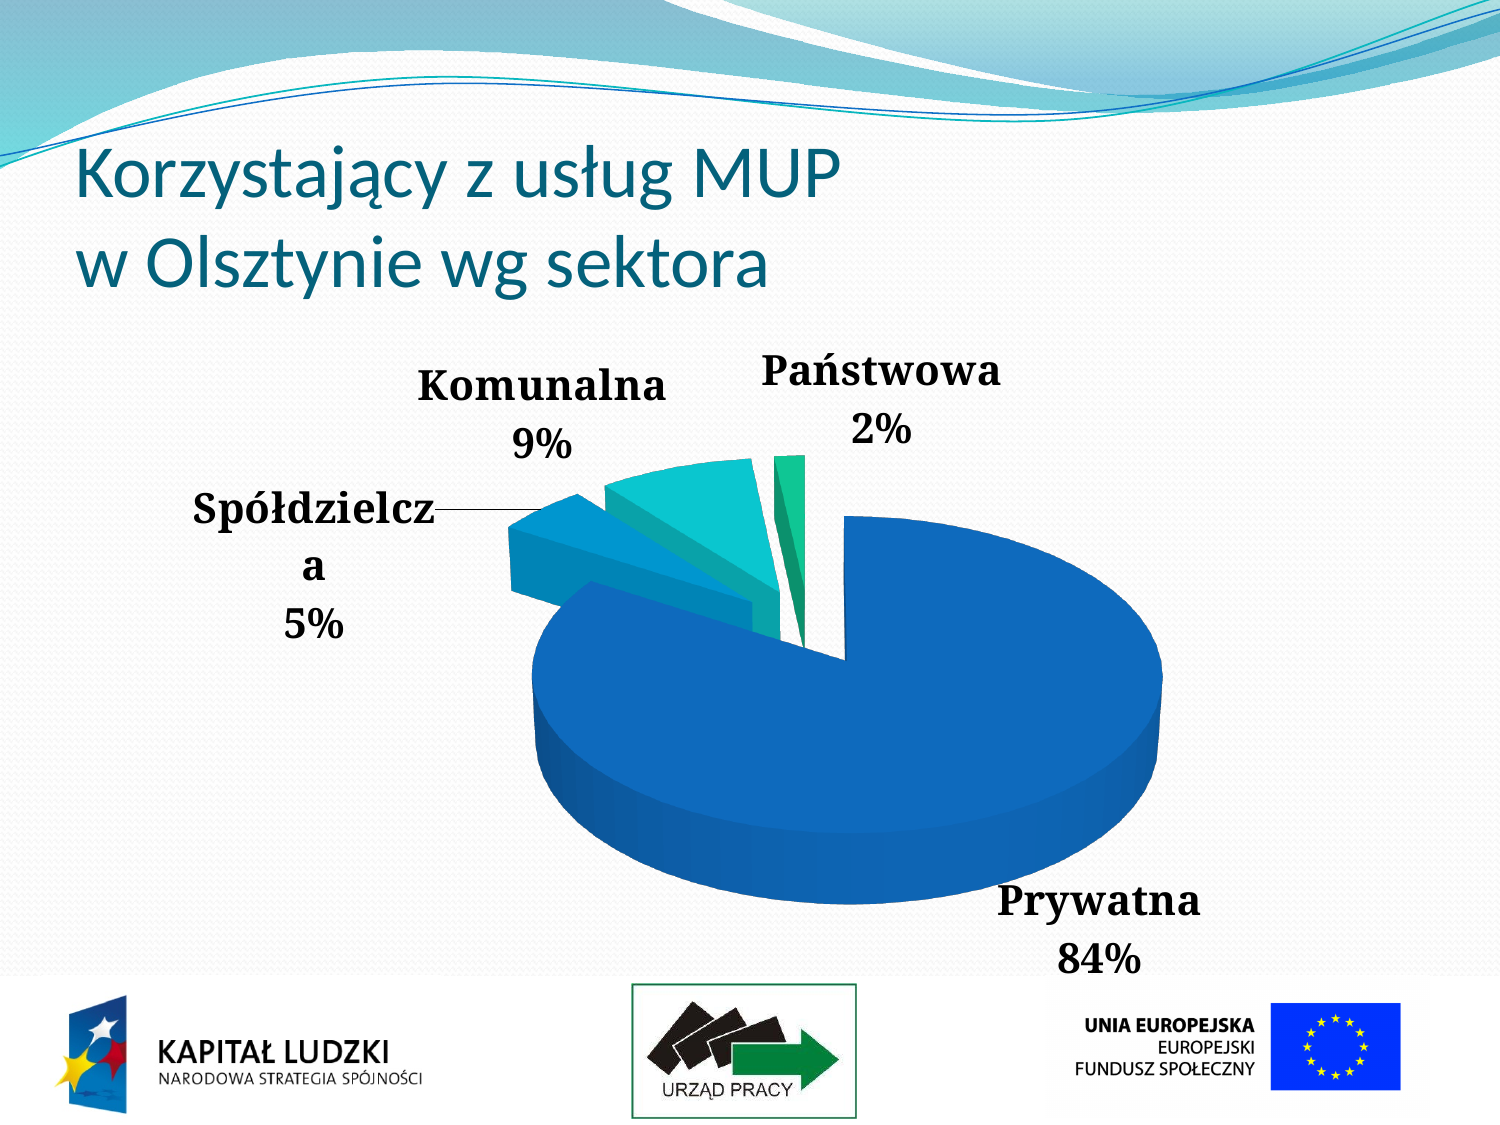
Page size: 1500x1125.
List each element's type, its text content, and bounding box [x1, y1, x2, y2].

picture [1045, 1031, 1430, 1118]
title Korzystający z usług MUP w Olsztynie wg sektora [75, 115, 1425, 303]
picture [631, 1031, 857, 1119]
picture [41, 975, 442, 1125]
chart [52, 325, 1459, 1021]
